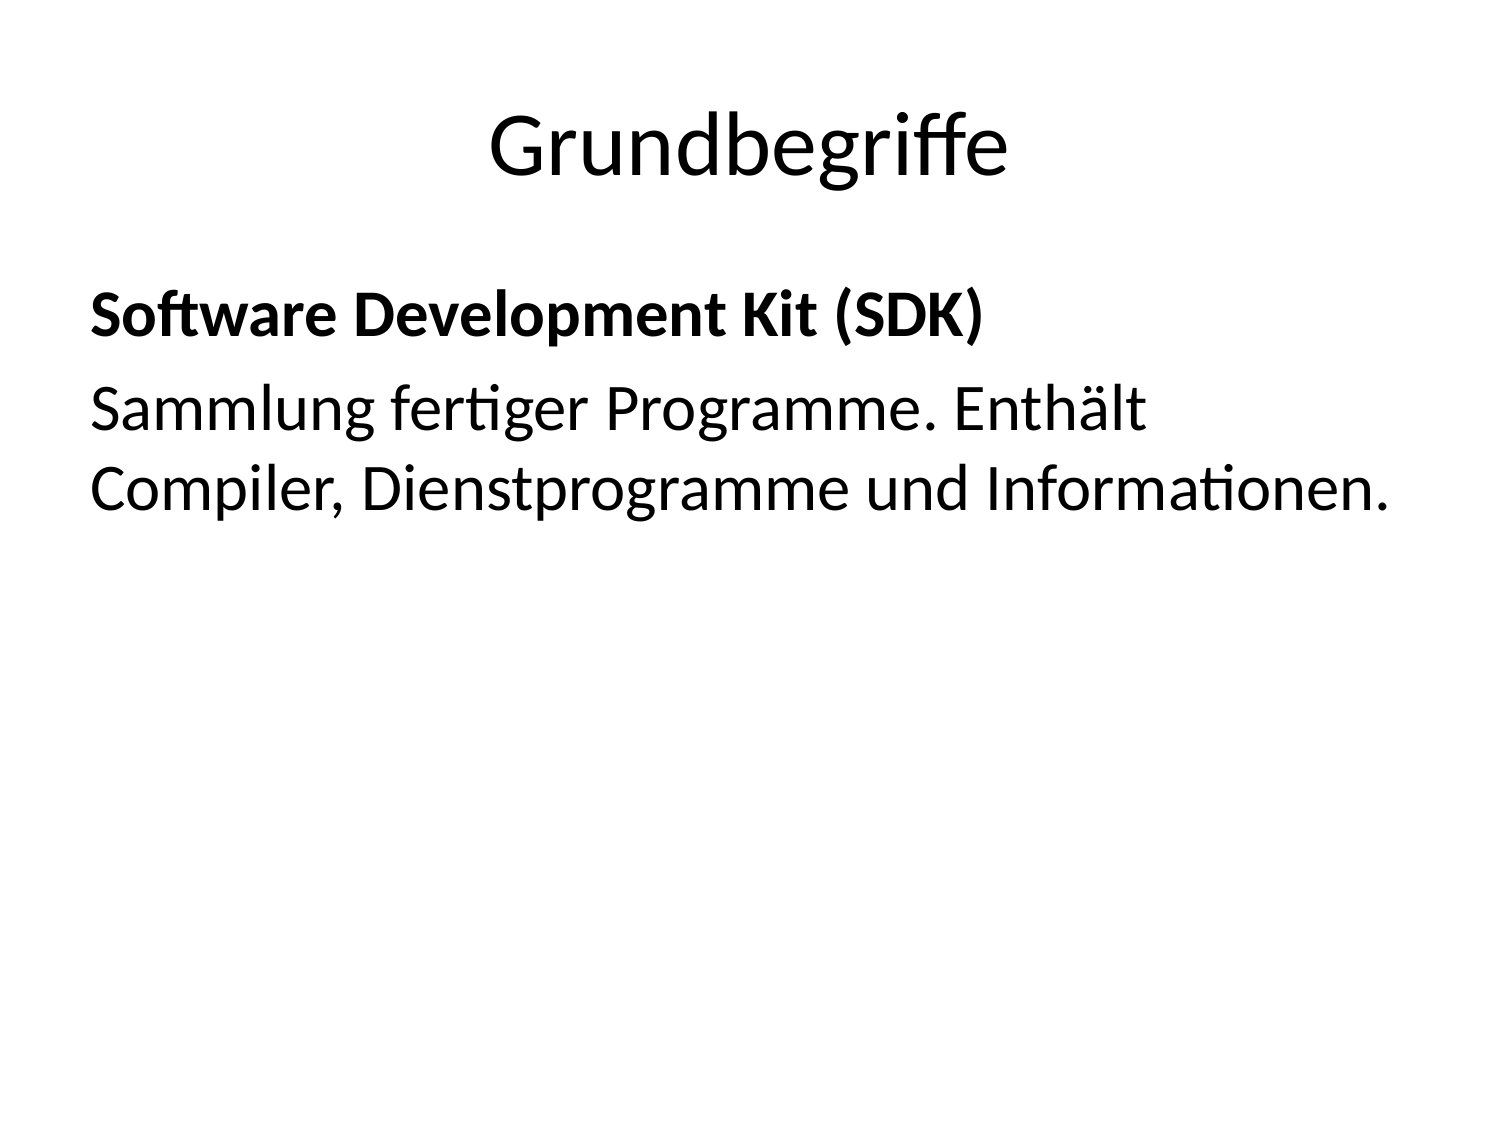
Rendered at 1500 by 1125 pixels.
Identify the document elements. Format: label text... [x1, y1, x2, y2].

list Software Development Kit (SDK) Sammlung fertiger Programme. Enthält Compiler, Dienstprogramme und Informationen. [75, 262, 1425, 1005]
title Grundbegriffe [75, 45, 1425, 233]
